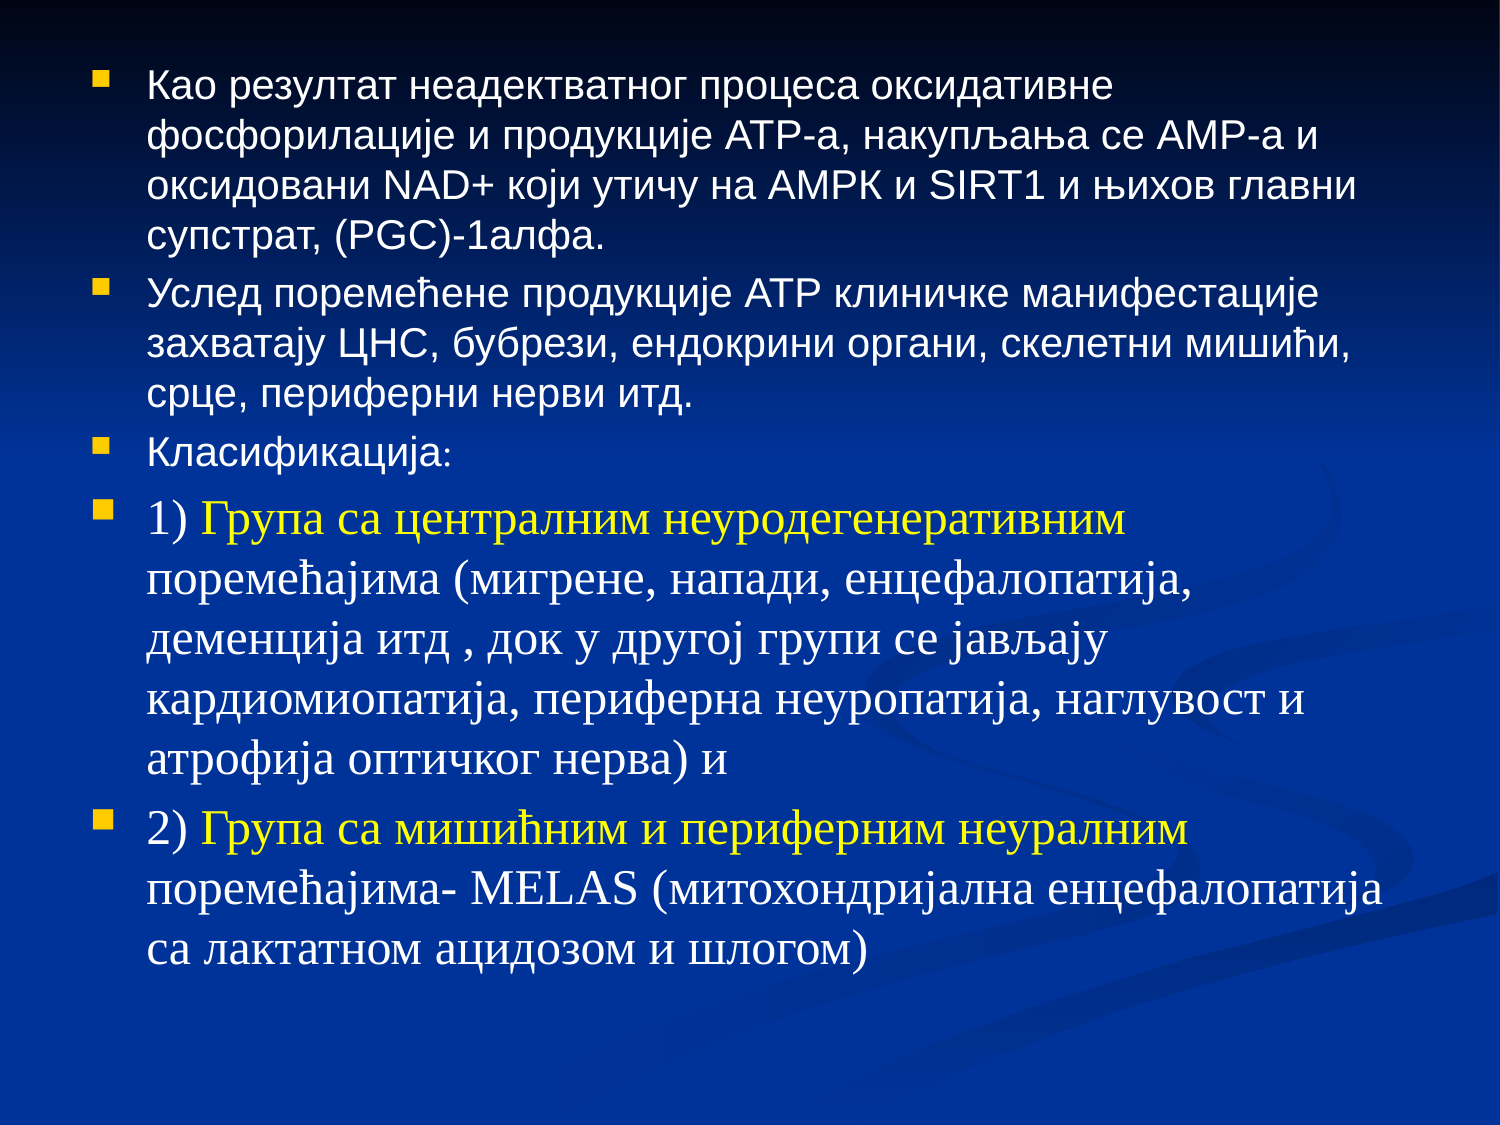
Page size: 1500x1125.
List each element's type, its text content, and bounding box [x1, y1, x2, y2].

list Као резултат неадектватног процеса оксидативне фосфорилације и продукције АТР-а, накупљања се АМР-а и оксидовани NAD+ који утичу на АМРК и SIRT1 и њихов главни супстрат, (PGC)-1алфа. Услед поремећене продукције АТР клиничке манифестације захватају ЦНС, бубрези, ендокрини органи, скелетни мишићи, срце, периферни нерви итд. Класификација: 1) Група са централним неуродегенеративним поремећајима (мигрене, напади, енцефалопатија, деменција итд , док у другој групи се јављају кардиомиопатија, периферна неуропатија, наглувост и атрофија оптичког нерва) и 2) Група са мишићним и периферним неуралним поремећајима- MELAS (митохондријална енцефалопатија са лактатном ацидозом и шлогом) [74, 49, 1426, 1088]
